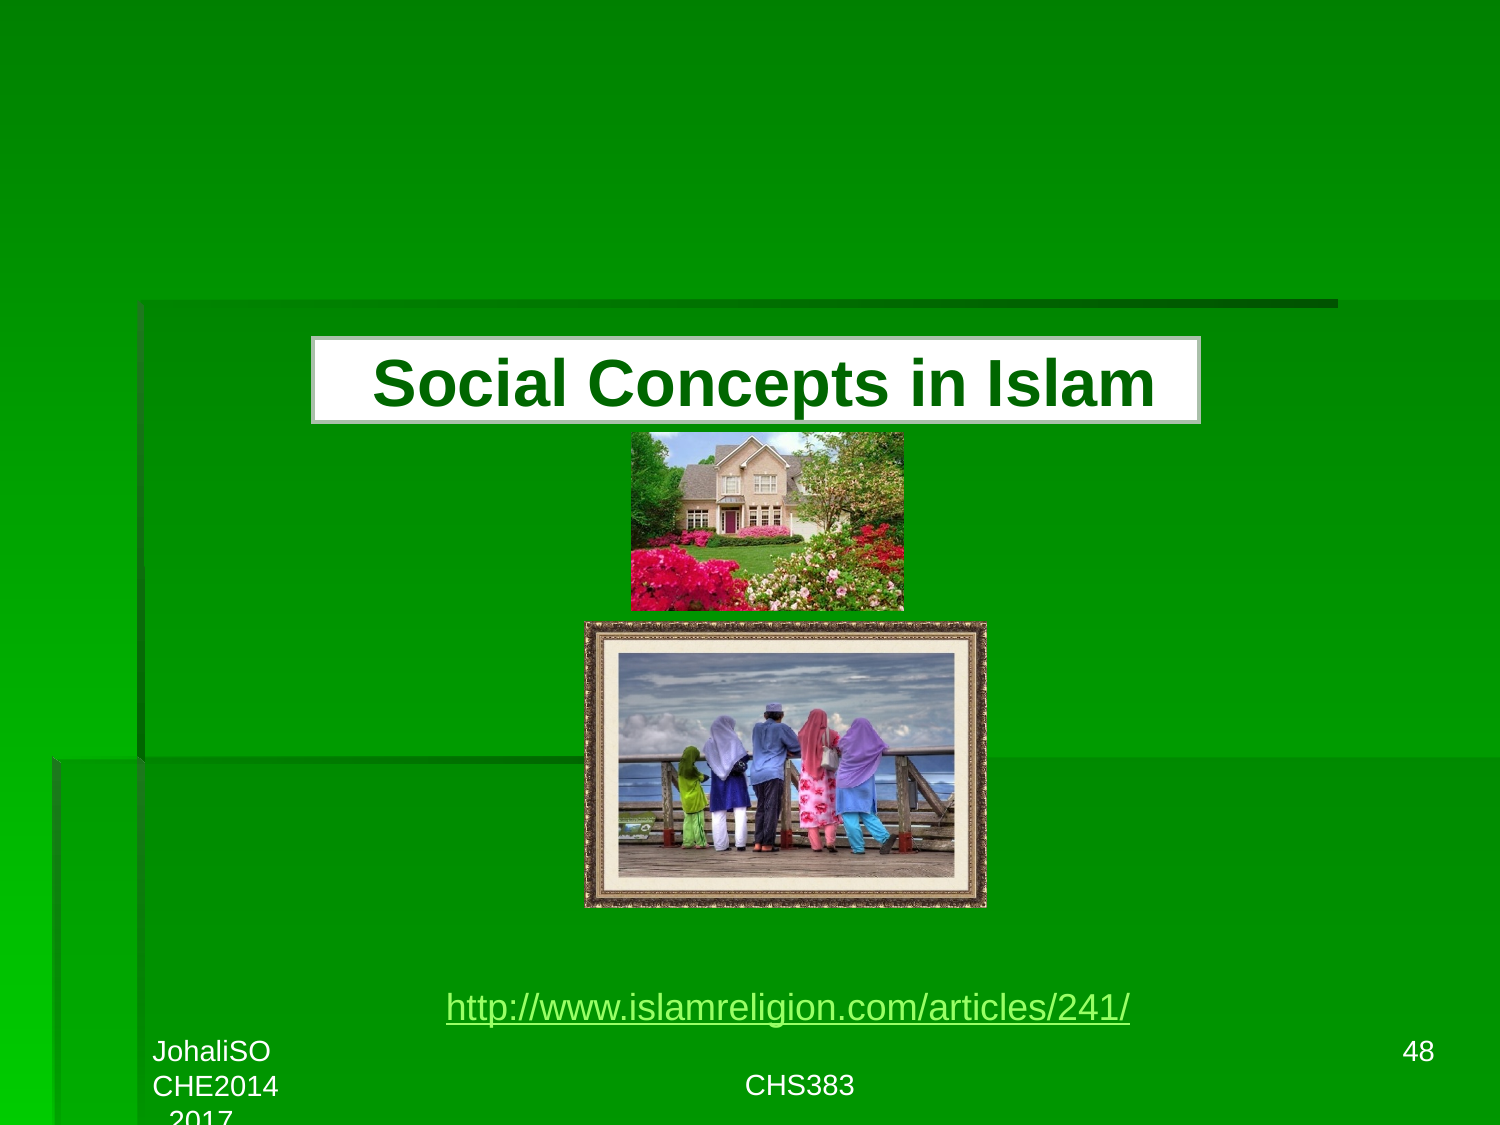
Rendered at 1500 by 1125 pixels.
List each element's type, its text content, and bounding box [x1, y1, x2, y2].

picture [631, 432, 904, 611]
picture [584, 621, 987, 908]
text_box http://www.islamreligion.com/articles/241/ [430, 975, 1146, 1036]
footer CHS383 [562, 1058, 1038, 1103]
slide_number 48 [1137, 1024, 1451, 1103]
slide_number JohaliSOCHE2014_2017 [137, 1024, 305, 1103]
title Social Concepts in Islam [311, 336, 1201, 424]
